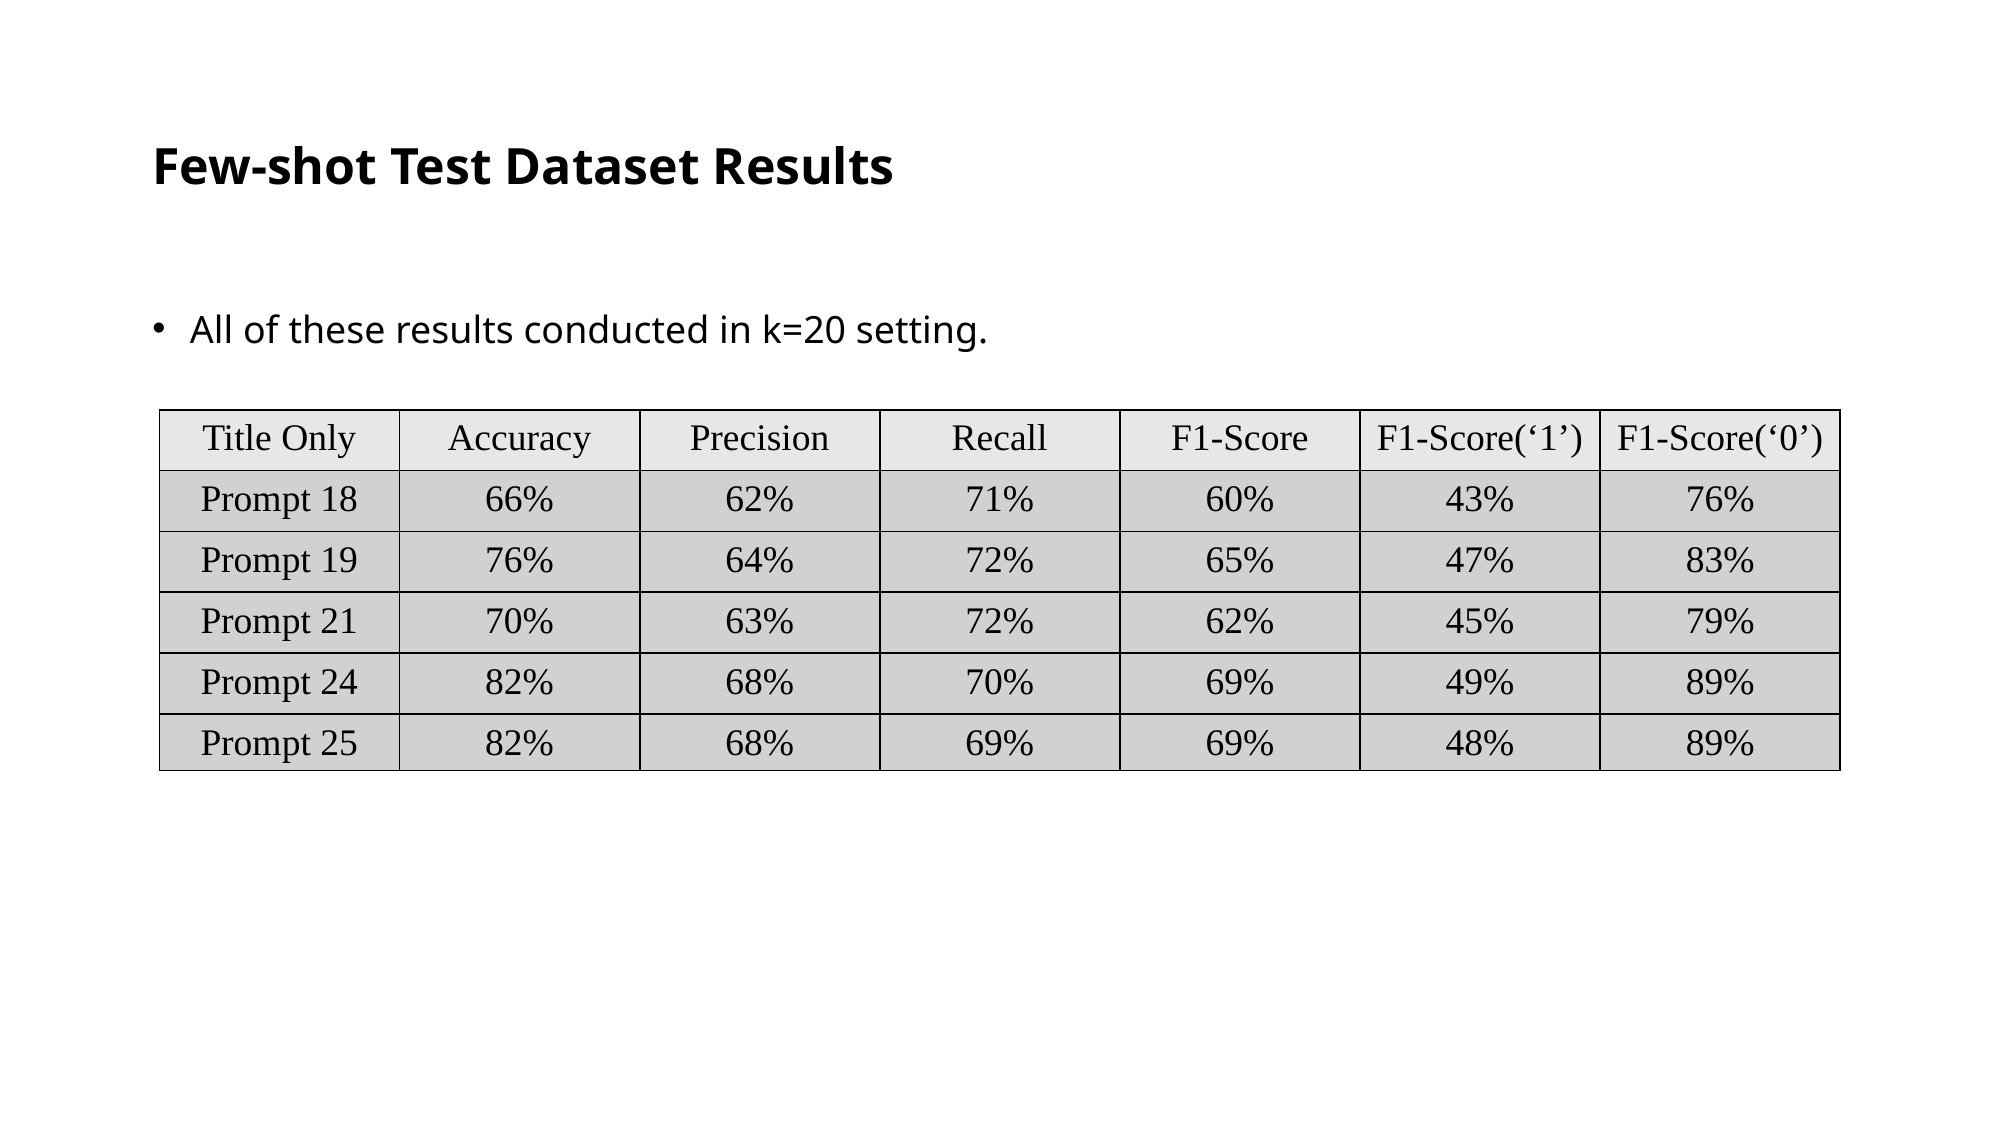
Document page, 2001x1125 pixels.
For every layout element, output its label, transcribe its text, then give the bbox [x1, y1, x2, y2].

title Few-shot Test Dataset Results [137, 59, 1863, 278]
list All of these results conducted in k=20 setting. [137, 299, 1863, 1014]
